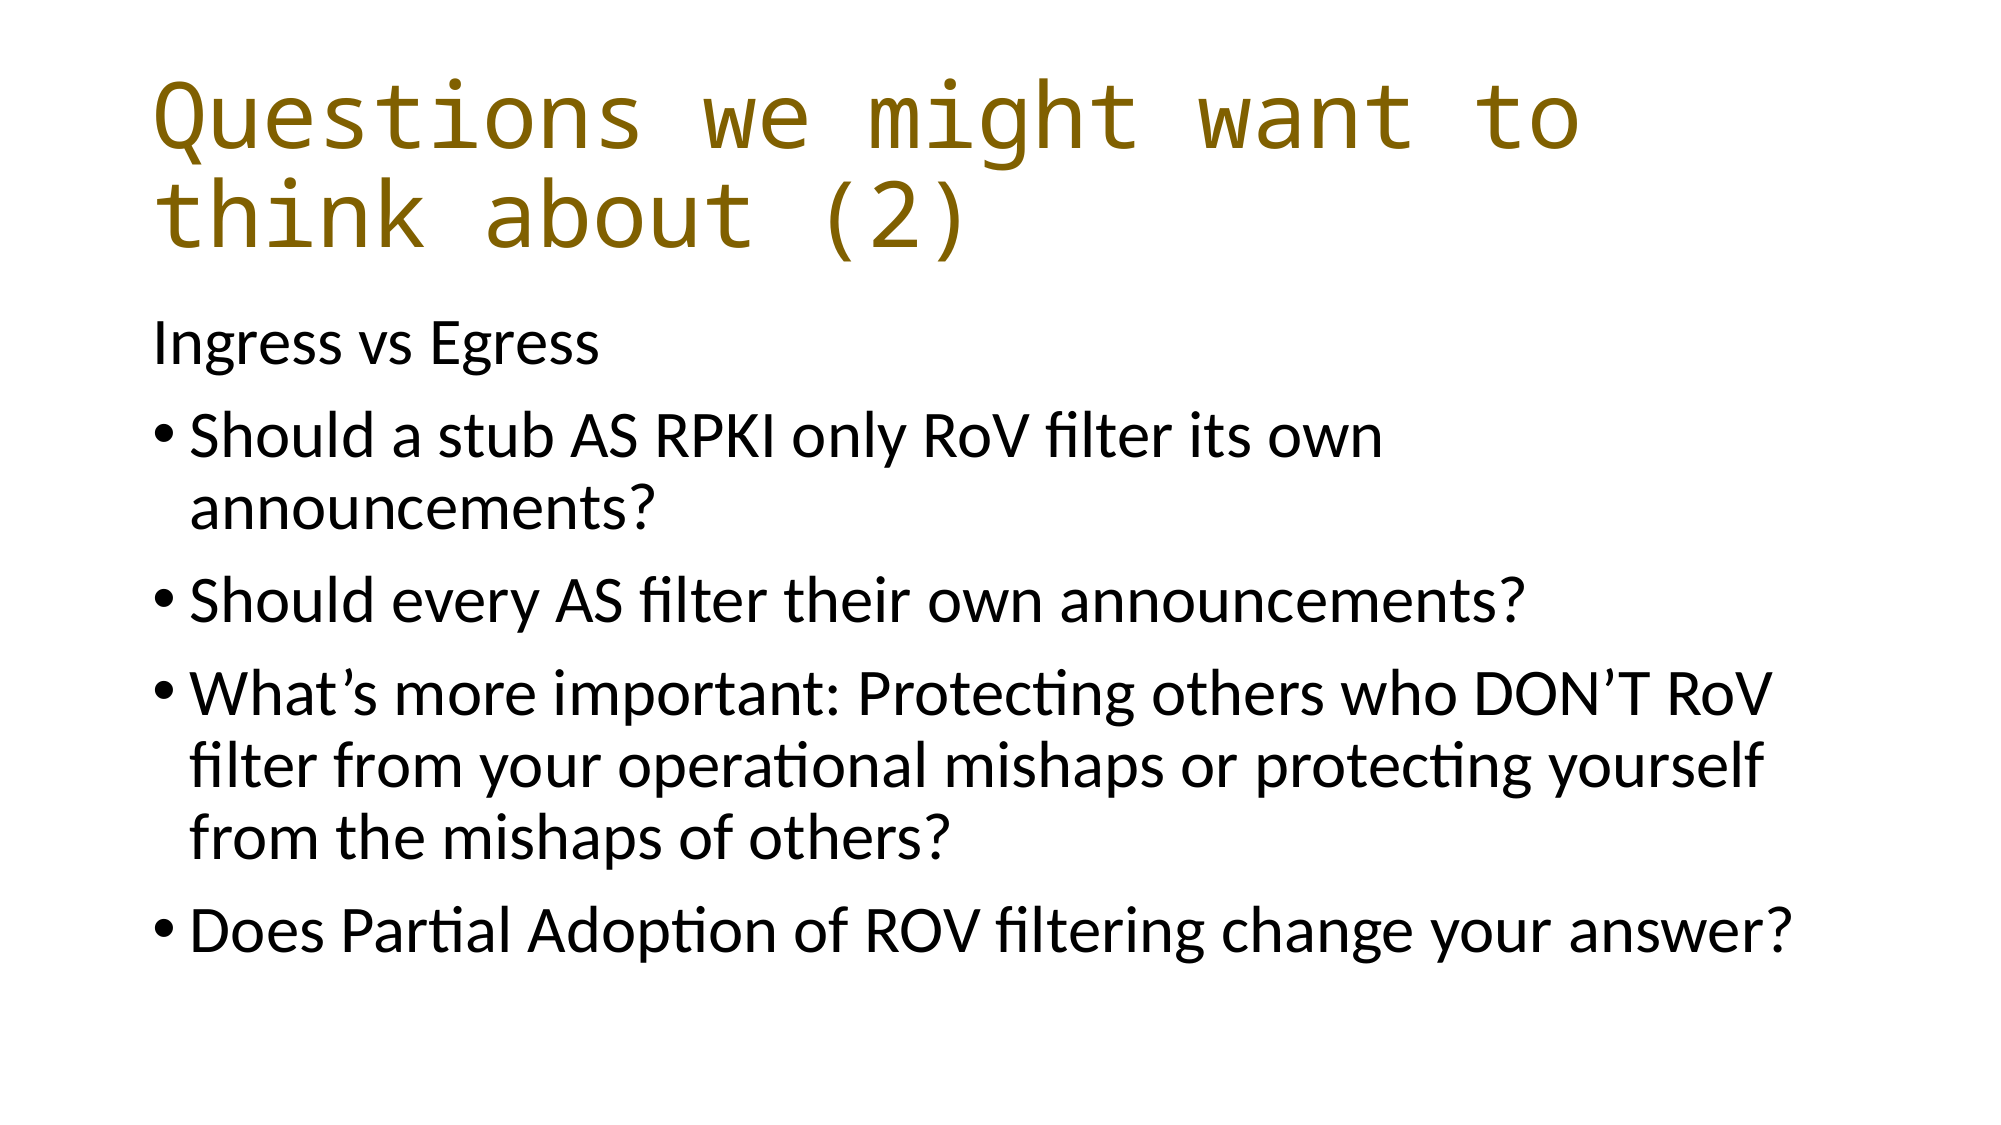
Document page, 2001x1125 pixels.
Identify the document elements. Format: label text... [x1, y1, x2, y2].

title Questions we might want to think about (2) [137, 59, 1863, 278]
list Ingress vs Egress Should a stub AS RPKI only RoV filter its own announcements? Should every AS filter their own announcements? What’s more important: Protecting others who DON’T RoV filter from your operational mishaps or protecting yourself from the mishaps of others? Does Partial Adoption of ROV filtering change your answer? [137, 299, 1863, 1014]
